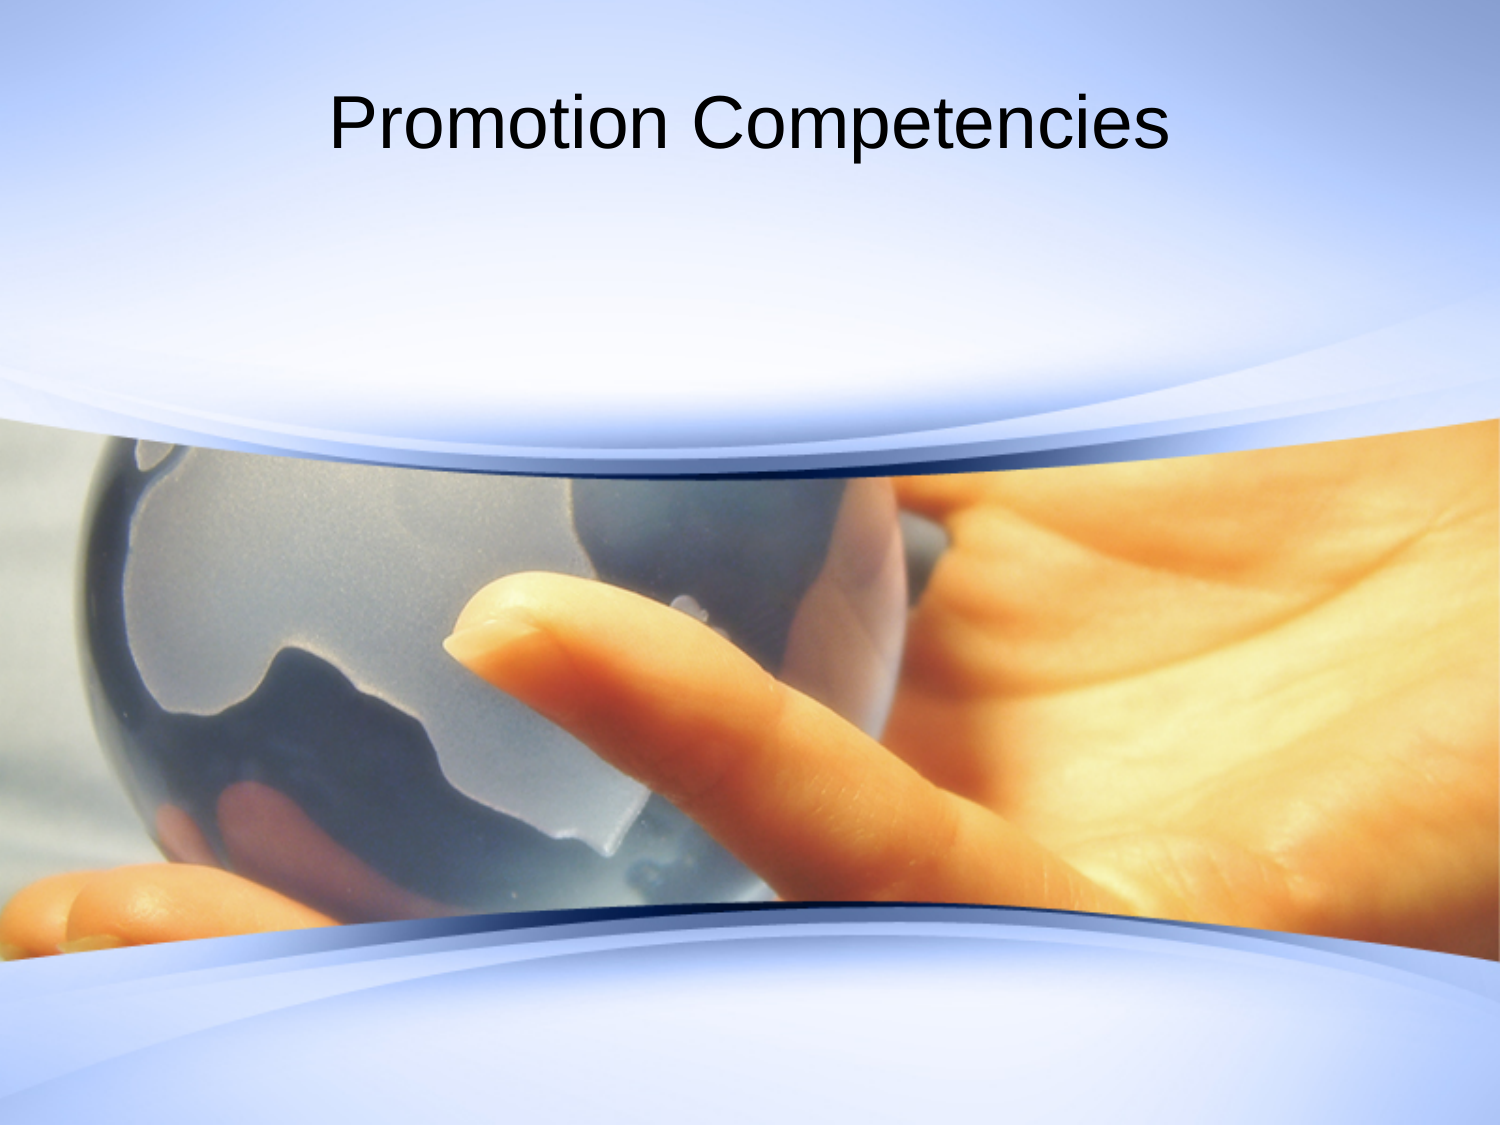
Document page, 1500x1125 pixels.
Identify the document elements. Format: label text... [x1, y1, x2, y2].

title Promotion Competencies [112, 37, 1388, 200]
picture [0, 0, 1500, 1125]
